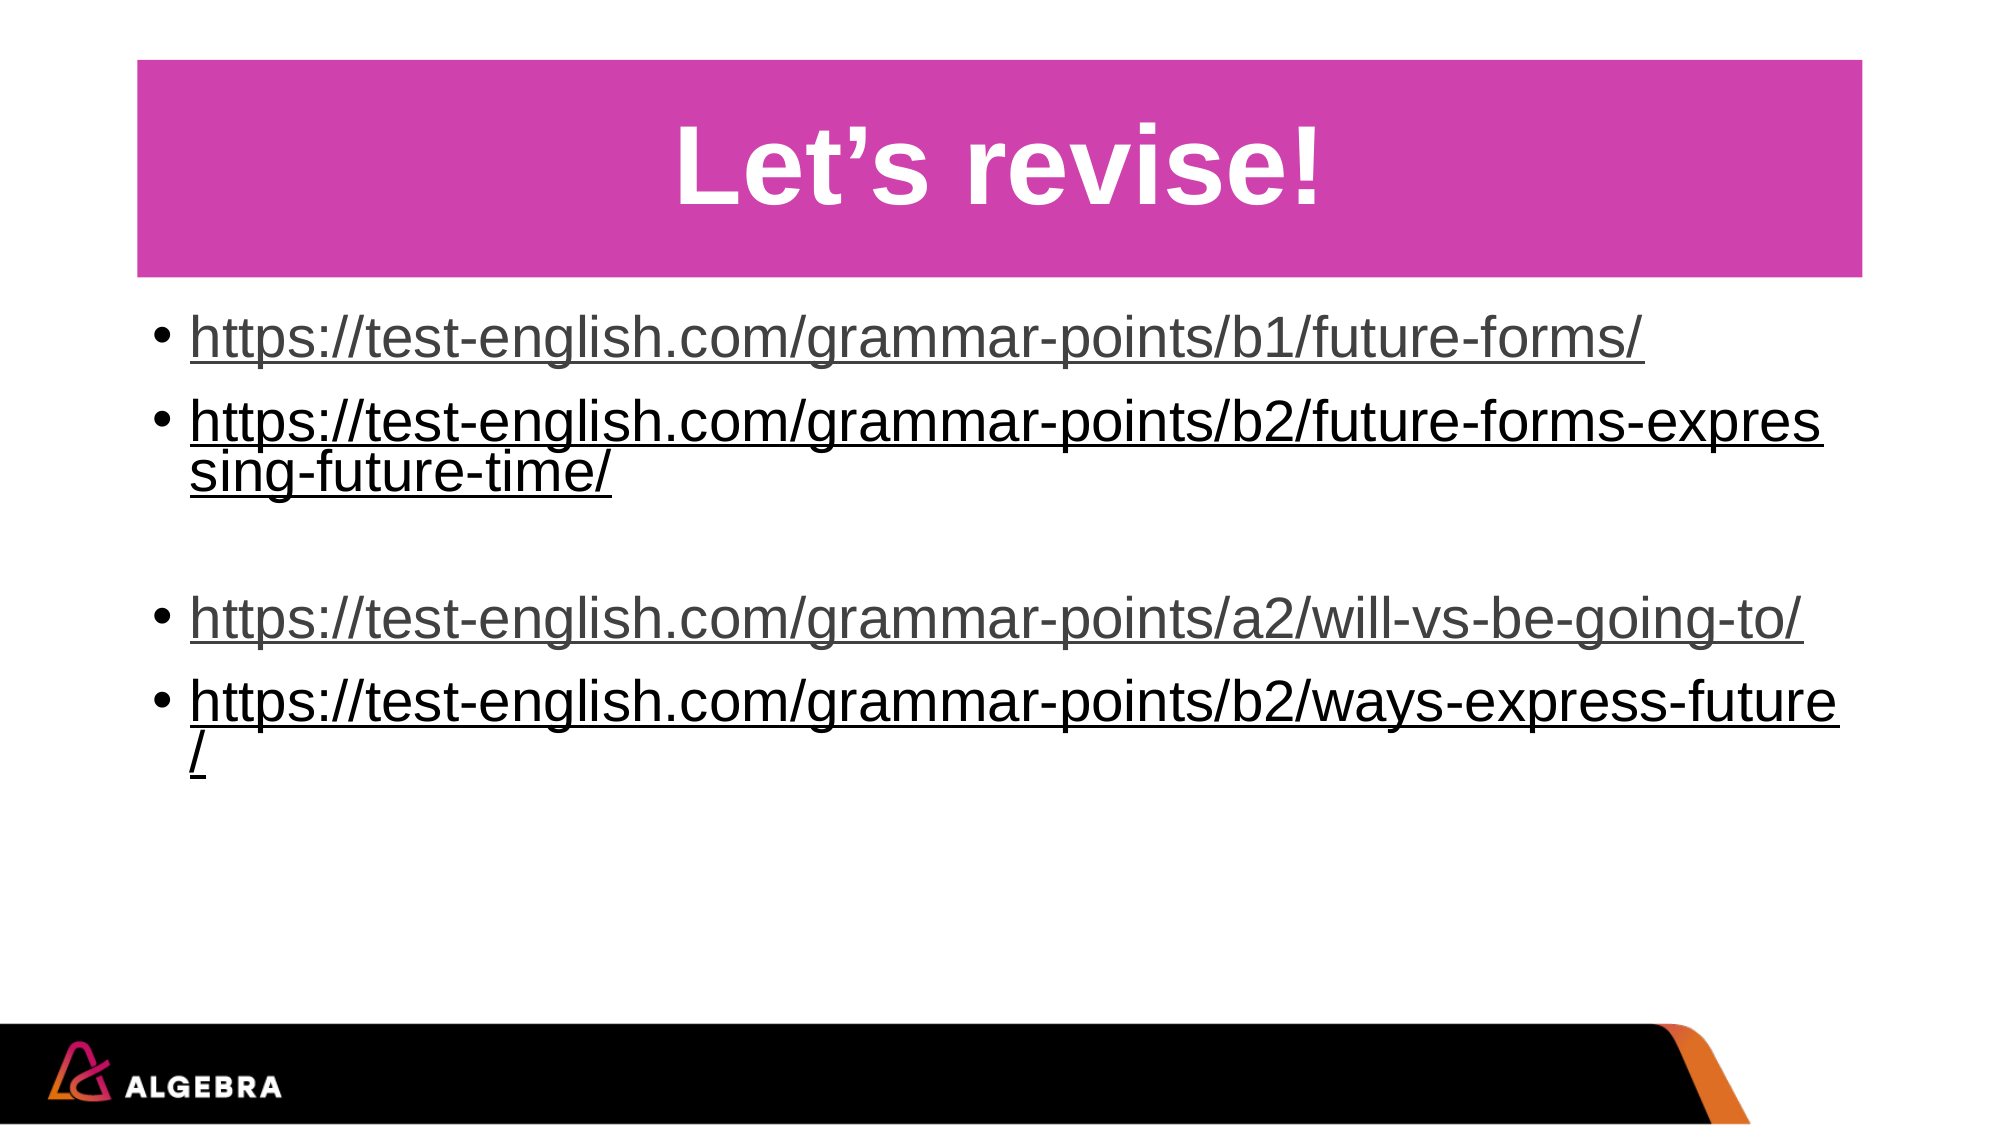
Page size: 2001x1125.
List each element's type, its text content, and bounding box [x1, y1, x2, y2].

picture [0, 1023, 1958, 1125]
title Let’s revise! [137, 59, 1863, 278]
list https://test-english.com/grammar-points/b1/future-forms/ https://test-english.com/grammar-points/b2/future-forms-expressing-future-time/ https://test-english.com/grammar-points/a2/will-vs-be-going-to/ https://test-english.com/grammar-points/b2/ways-express-future/ [137, 299, 1863, 1014]
